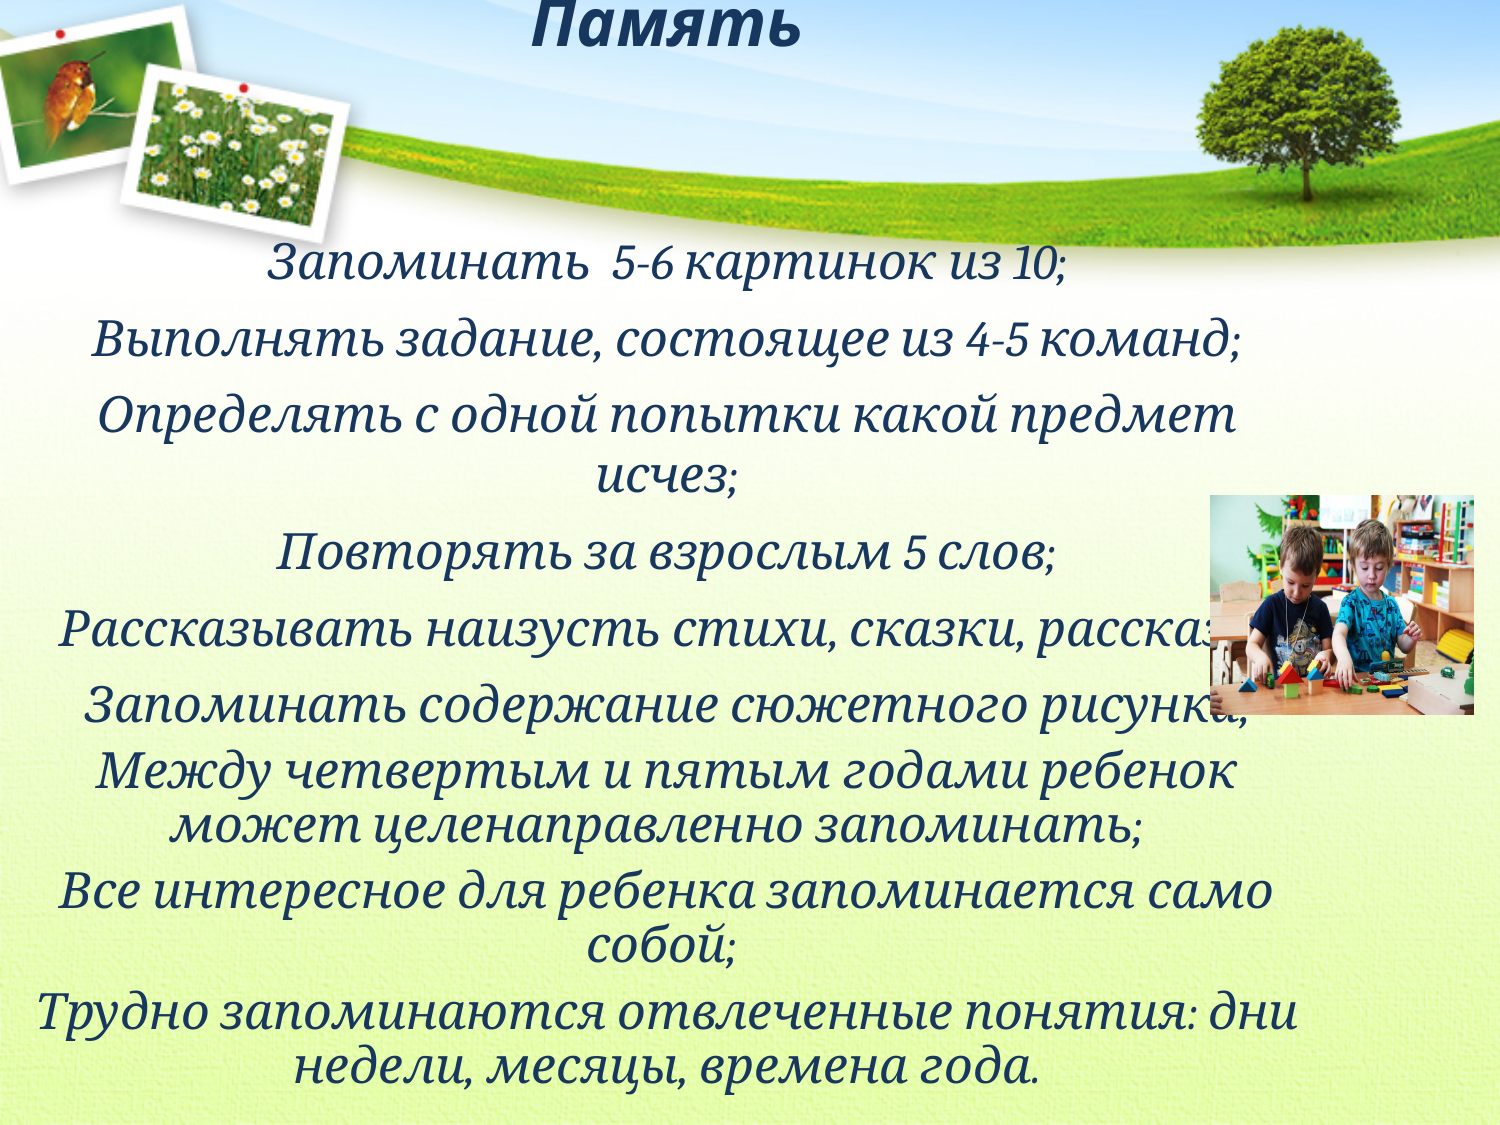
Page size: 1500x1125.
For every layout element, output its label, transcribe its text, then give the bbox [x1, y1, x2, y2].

text_box Память Запоминать 5-6 картинок из 10; Выполнять задание, состоящее из 4-5 команд; Определять с одной попытки какой предмет исчез; Повторять за взрослым 5 слов; Рассказывать наизусть стихи, сказки, рассказы; Запоминать содержание сюжетного рисунка; Между четвертым и пятым годами ребенок может целенаправленно запоминать; Все интересное для ребенка запоминается само собой; Трудно запоминаются отвлеченные понятия: дни недели, месяцы, времена года. [29, 19, 1306, 1035]
picture [0, 0, 1500, 1125]
